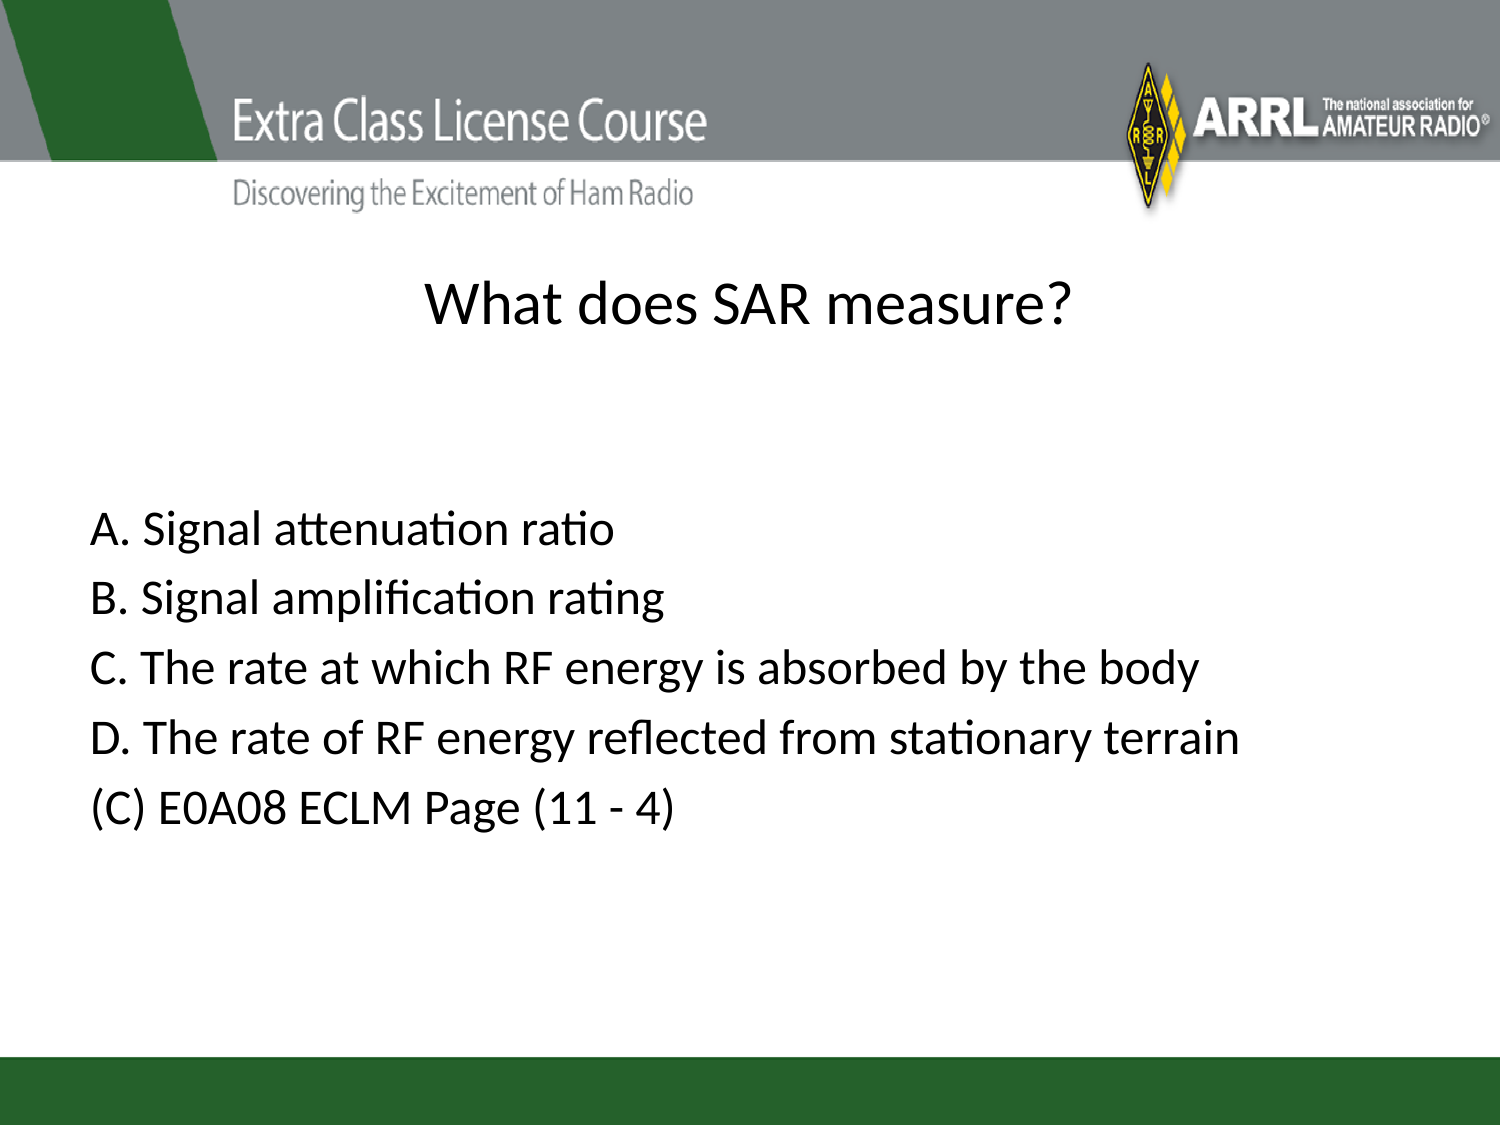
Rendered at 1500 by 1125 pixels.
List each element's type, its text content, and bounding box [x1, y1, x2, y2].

list A. Signal attenuation ratio B. Signal amplification rating C. The rate at which RF energy is absorbed by the body D. The rate of RF energy reflected from stationary terrain (C) E0A08 ECLM Page (11 - 4) [75, 487, 1425, 1005]
title What does SAR measure? [75, 254, 1425, 435]
picture [0, 0, 1500, 1125]
